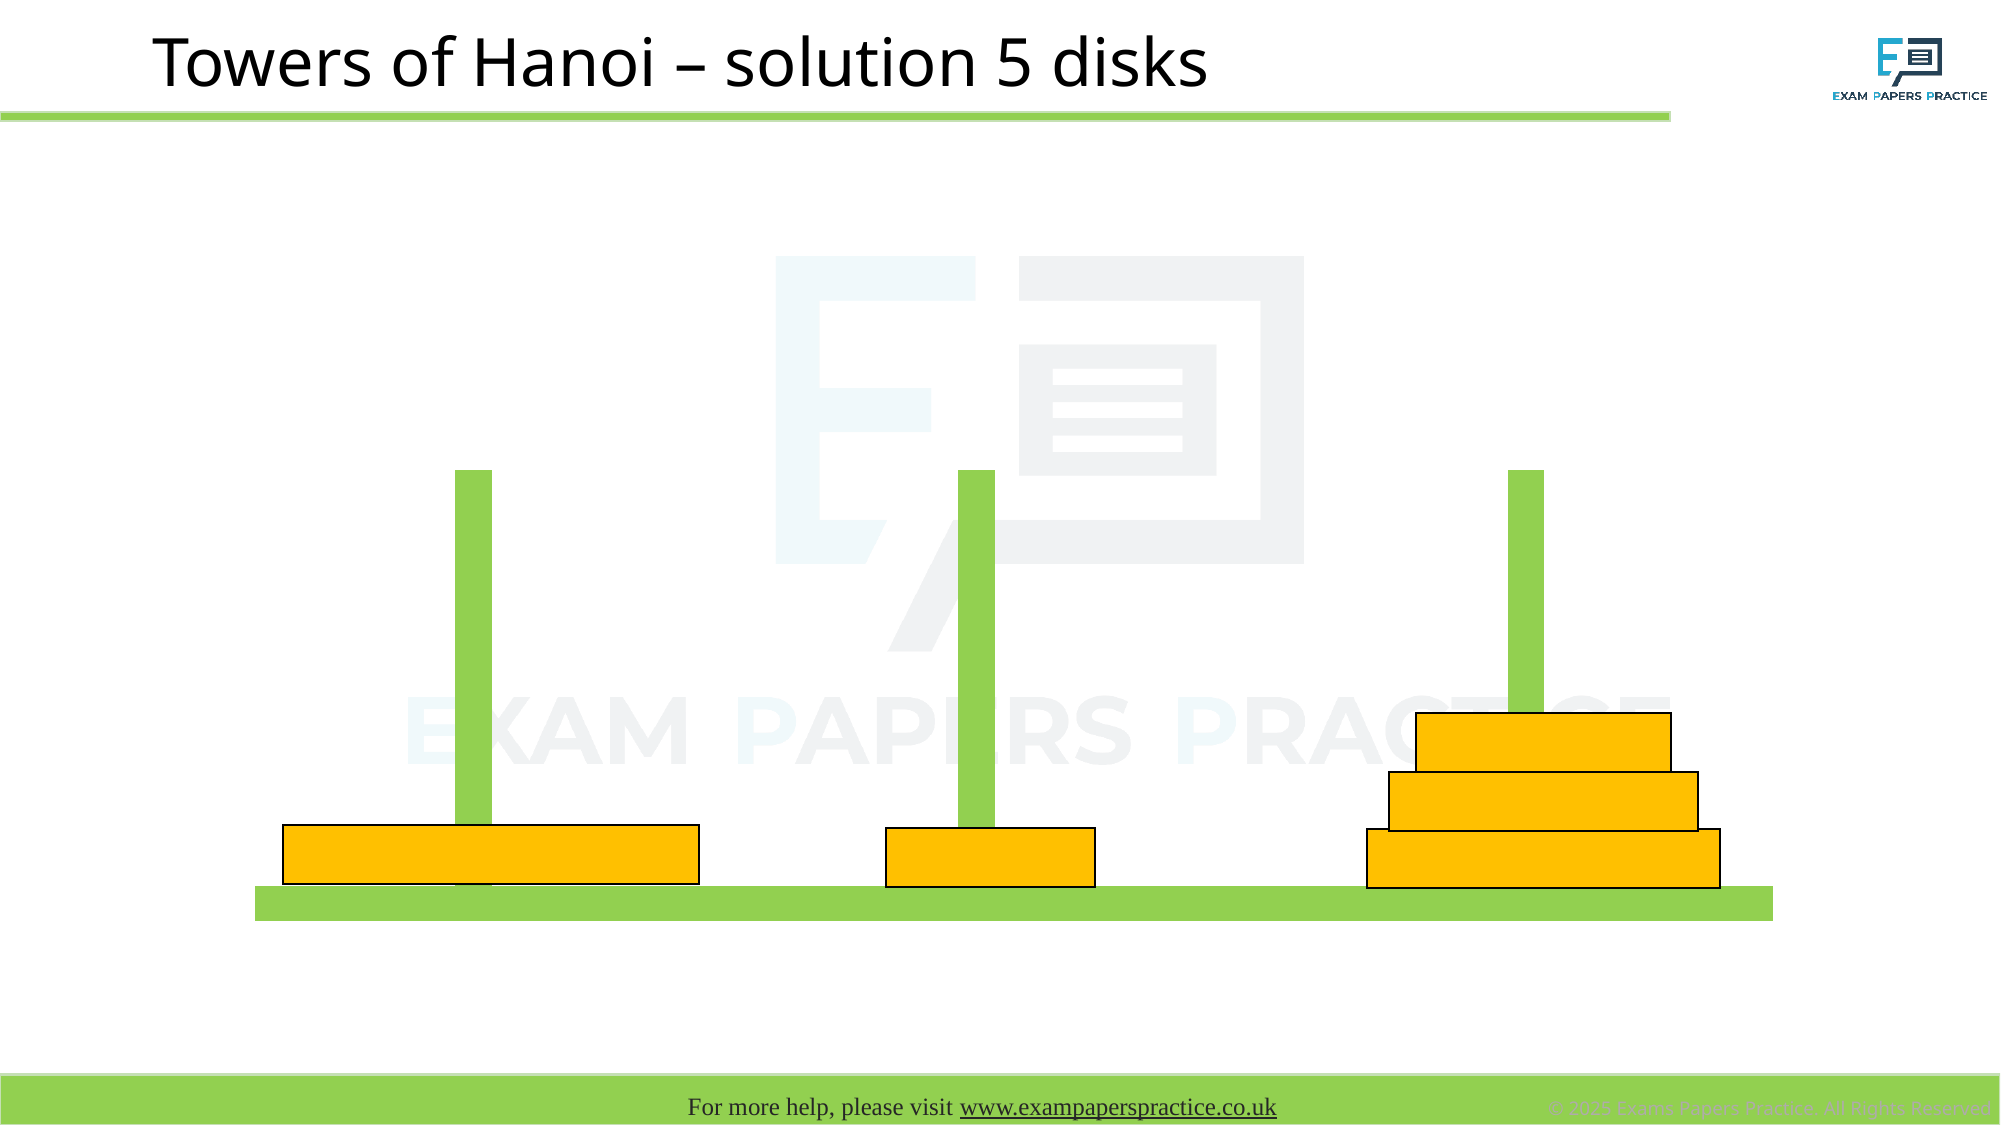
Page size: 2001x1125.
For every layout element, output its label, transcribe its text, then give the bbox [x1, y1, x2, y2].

text_box [282, 824, 700, 885]
text_box [958, 470, 995, 827]
text_box [1388, 771, 1699, 832]
text_box [885, 827, 1096, 888]
text_box [1366, 828, 1721, 889]
text_box [255, 886, 1773, 921]
text_box [1508, 470, 1544, 712]
text_box [1415, 712, 1672, 773]
title Towers of Hanoi – solution 5 disks [137, 59, 1863, 70]
text_box [455, 470, 492, 824]
